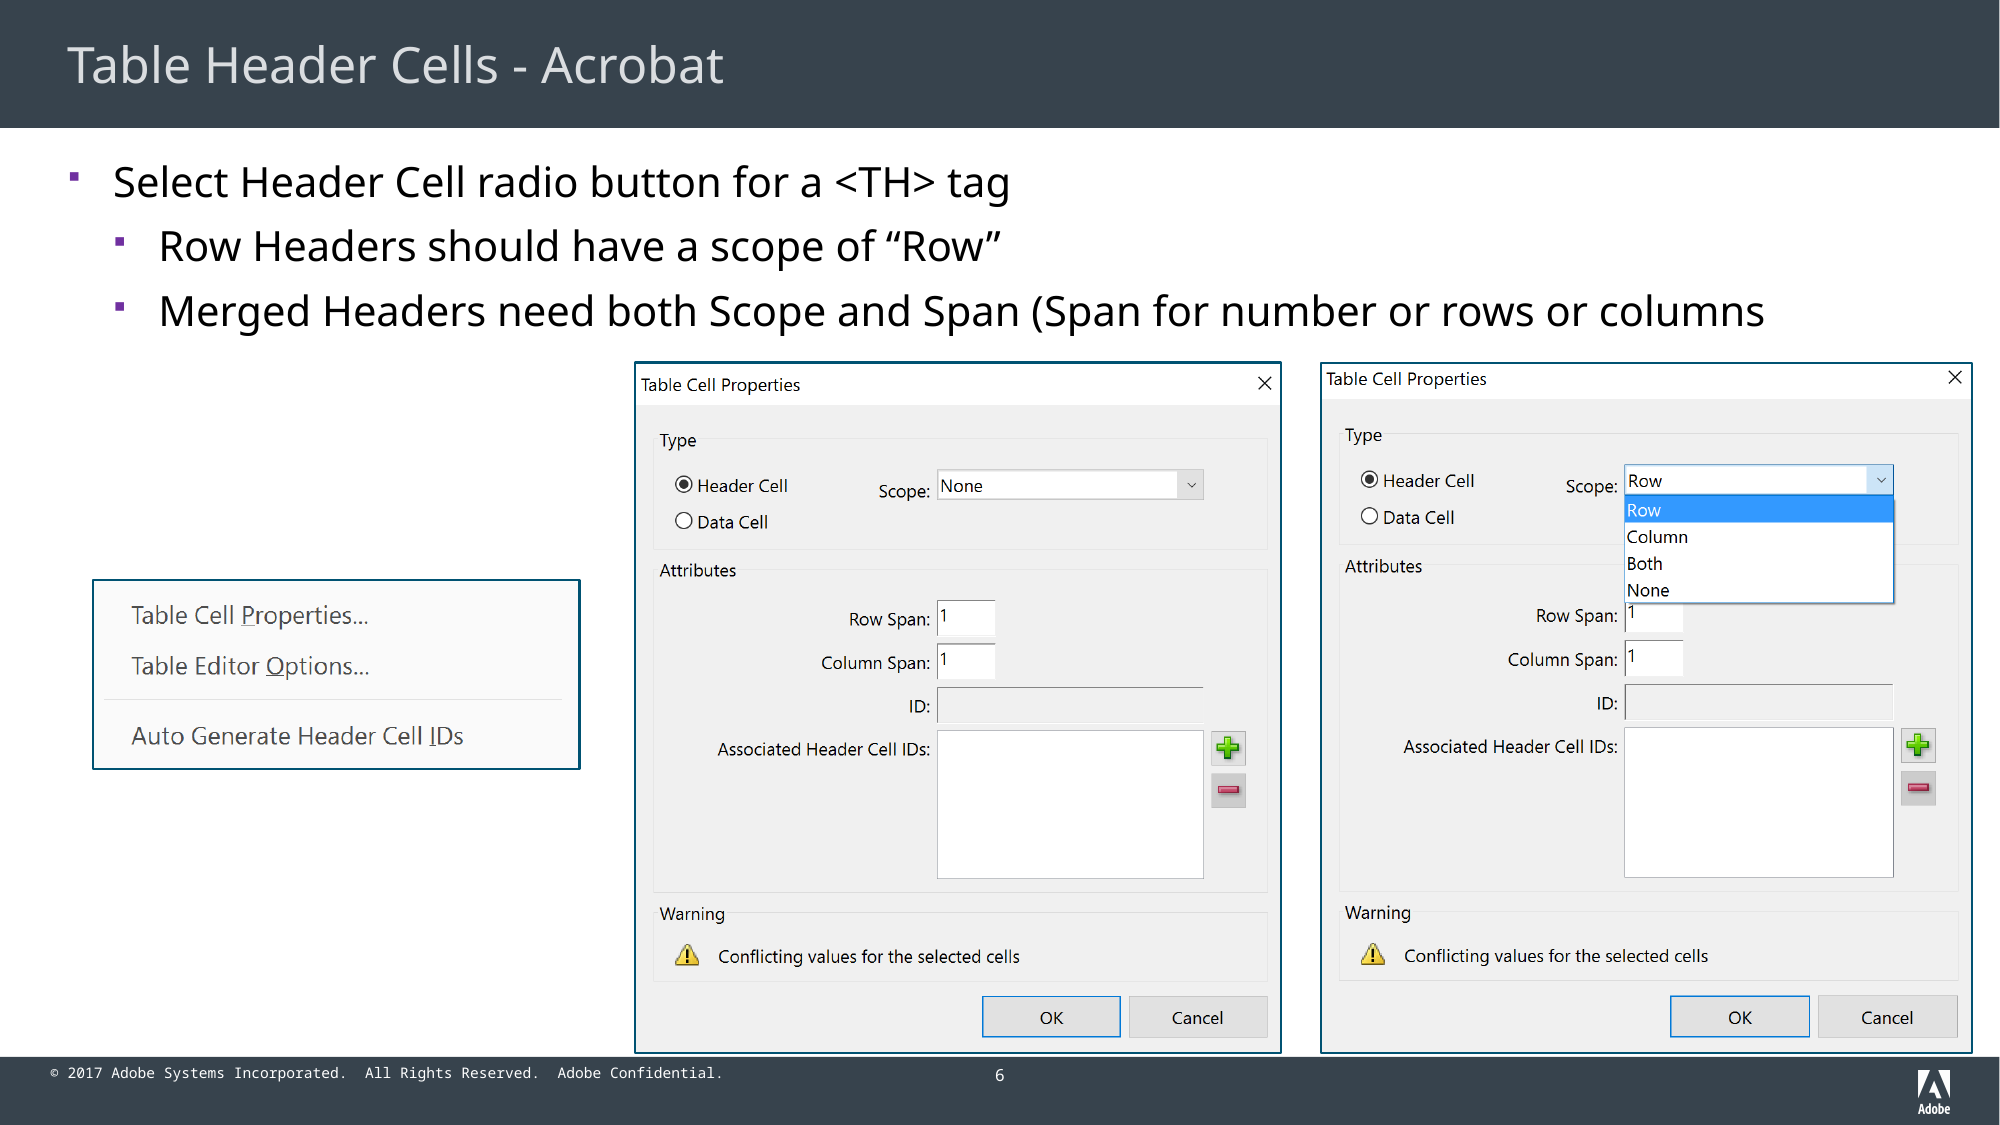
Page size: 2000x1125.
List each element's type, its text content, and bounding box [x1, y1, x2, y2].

picture [637, 365, 1279, 1051]
picture [1918, 1070, 1950, 1114]
picture [1323, 365, 1970, 1051]
title Table Header Cells - Acrobat [49, 30, 1950, 98]
list Select Header Cell radio button for a <TH> tag Row Headers should have a scope of “Row” Merged Headers need both Scope and Span (Span for number or rows or columns [49, 146, 1950, 1013]
picture [95, 582, 577, 767]
slide_number 6 [916, 1070, 1083, 1091]
